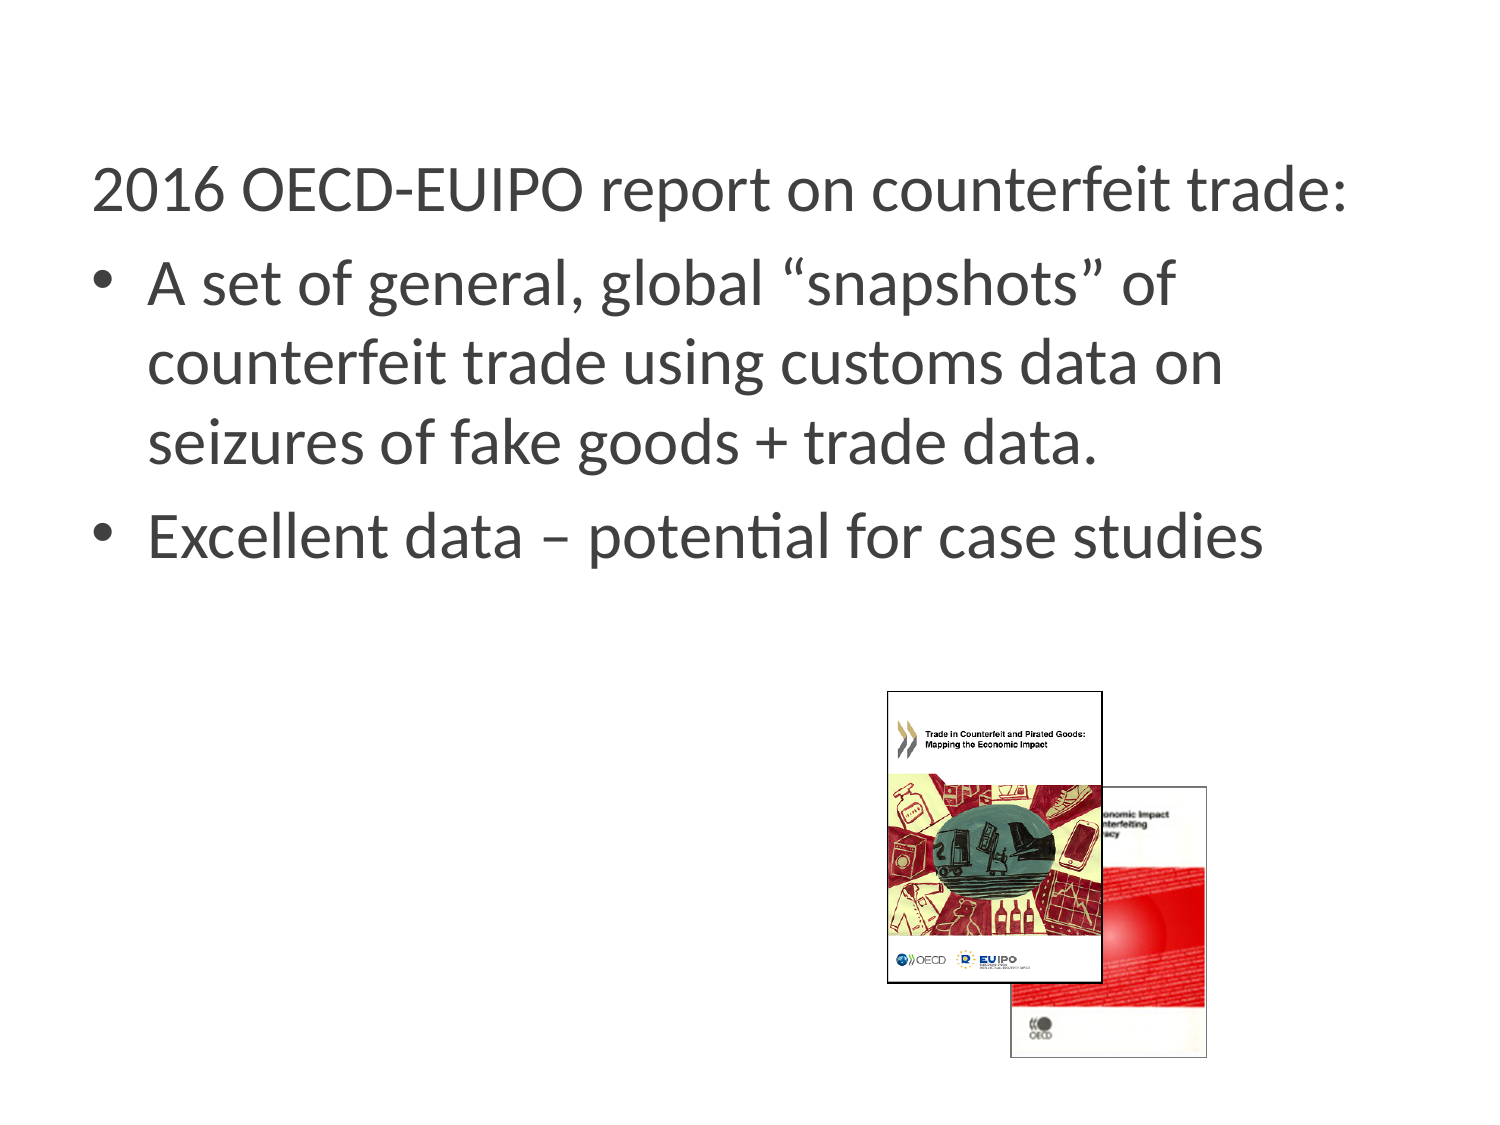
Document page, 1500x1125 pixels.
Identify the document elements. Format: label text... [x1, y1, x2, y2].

picture [887, 692, 1207, 1059]
list 2016 OECD-EUIPO report on counterfeit trade: A set of general, global “snapshots” of counterfeit trade using customs data on seizures of fake goods + trade data. Excellent data – potential for case studies [76, 137, 1427, 880]
